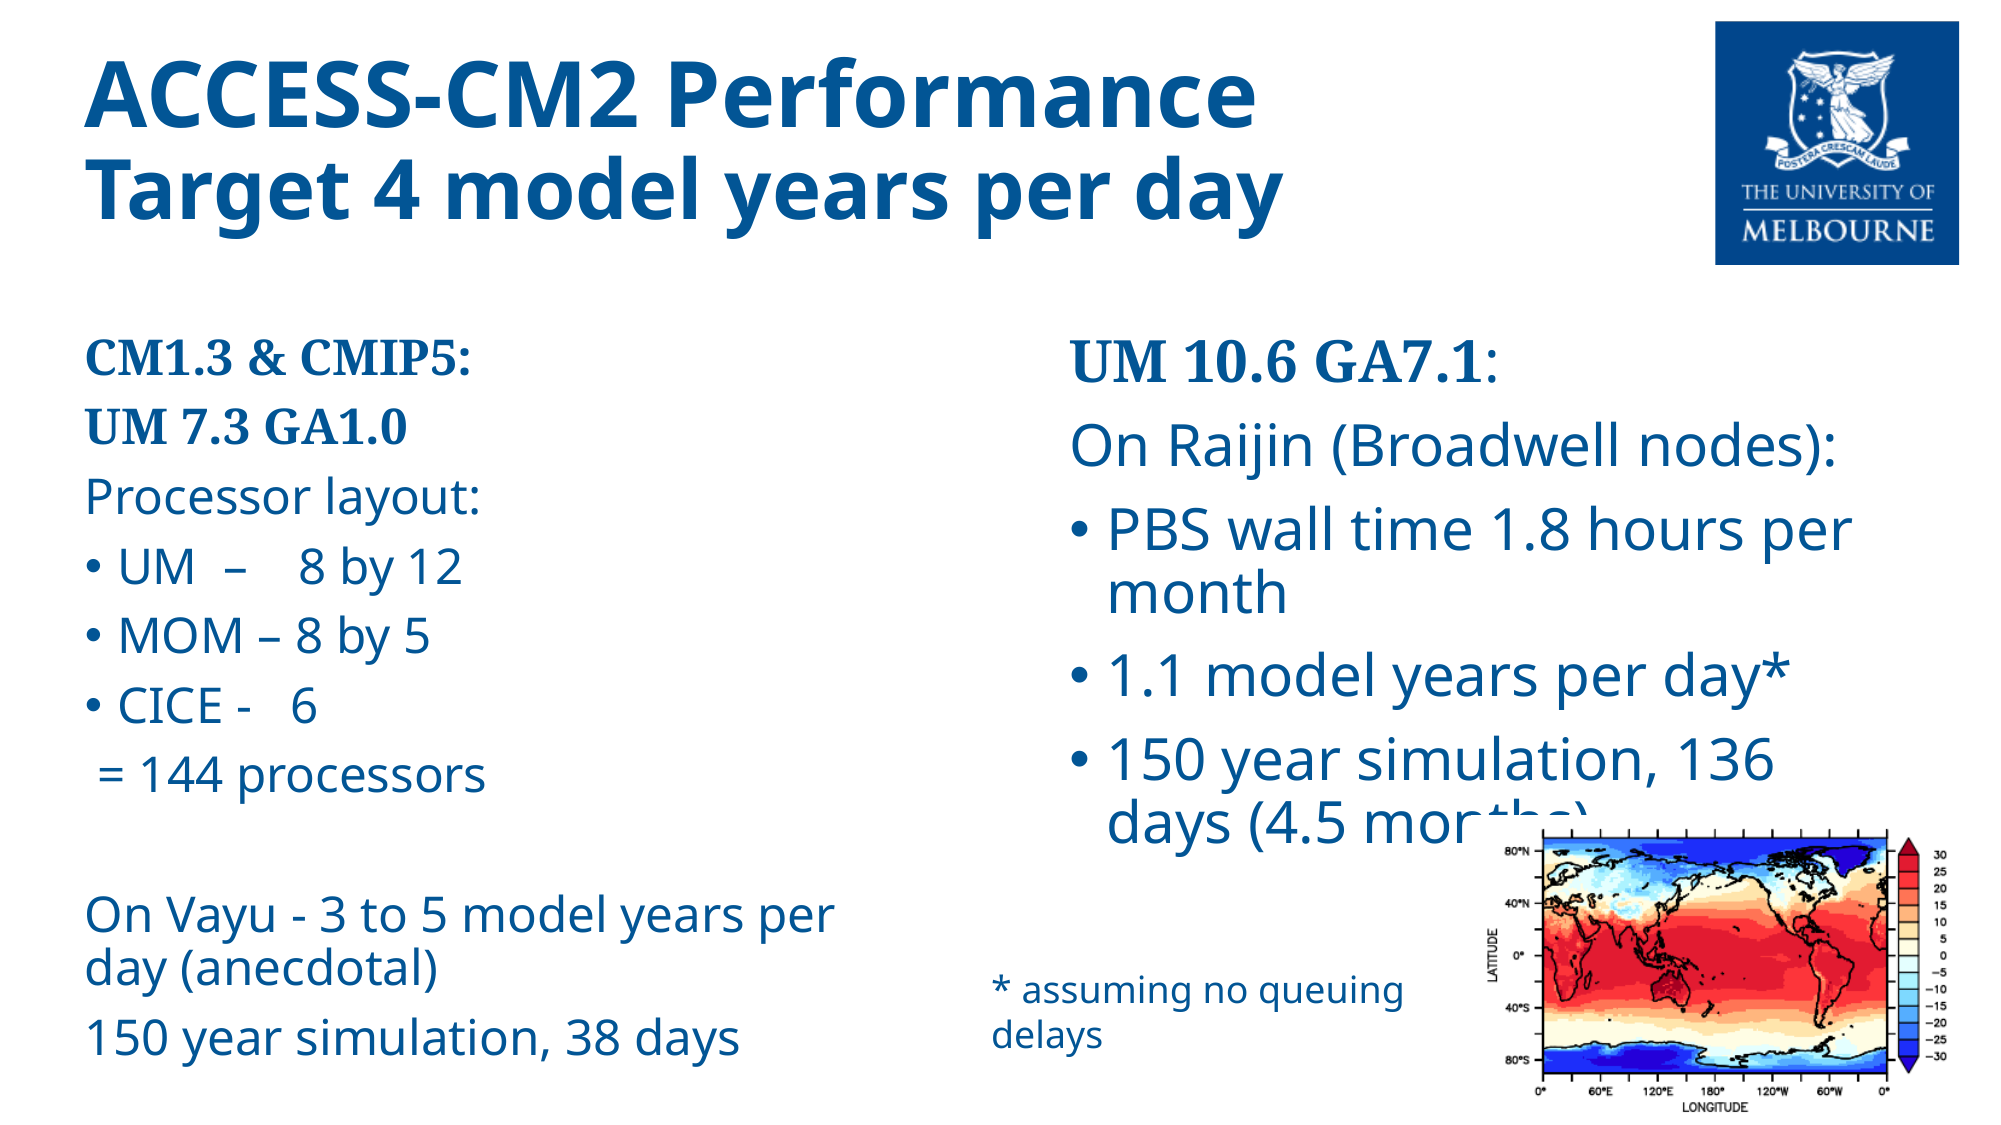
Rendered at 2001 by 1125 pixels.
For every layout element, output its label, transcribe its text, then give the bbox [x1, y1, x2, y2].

title ACCESS-CM2 Performance Target 4 model years per day [70, 20, 1649, 265]
list CM1.3 & CMIP5: UM 7.3 GA1.0 Processor layout: UM – 8 by 12 MOM – 8 by 5 CICE - 6 = 144 processors On Vayu - 3 to 5 model years per day (anecdotal) 150 year simulation, 38 days [70, 325, 904, 1075]
picture [1715, 20, 1960, 265]
text_box * assuming no queuing delays [976, 958, 1471, 1064]
text_box UM 10.6 GA7.1: On Raijin (Broadwell nodes): PBS wall time 1.8 hours per month 1.1 model years per day* 150 year simulation, 136 days (4.5 months) [1054, 325, 1888, 914]
picture [1471, 815, 1960, 1125]
